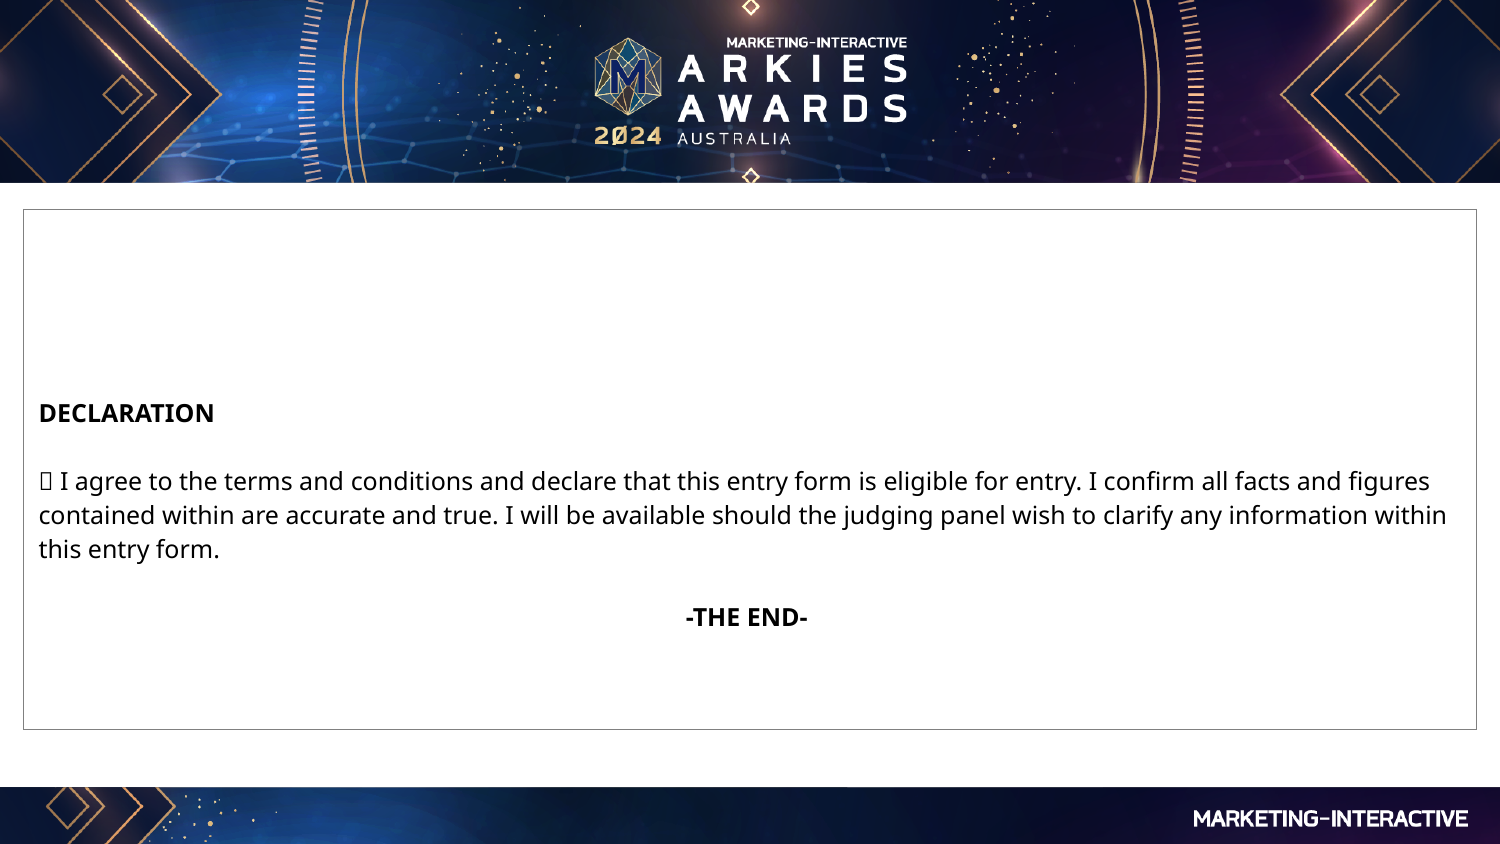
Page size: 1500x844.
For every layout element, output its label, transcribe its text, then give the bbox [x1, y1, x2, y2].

table_header DECLARATION  I agree to the terms and conditions and declare that this entry form is eligible for entry. I confirm all facts and figures contained within are accurate and true. I will be available should the judging panel wish to clarify any information within this entry form. -THE END- [24, 210, 1476, 729]
picture [0, 0, 1500, 844]
